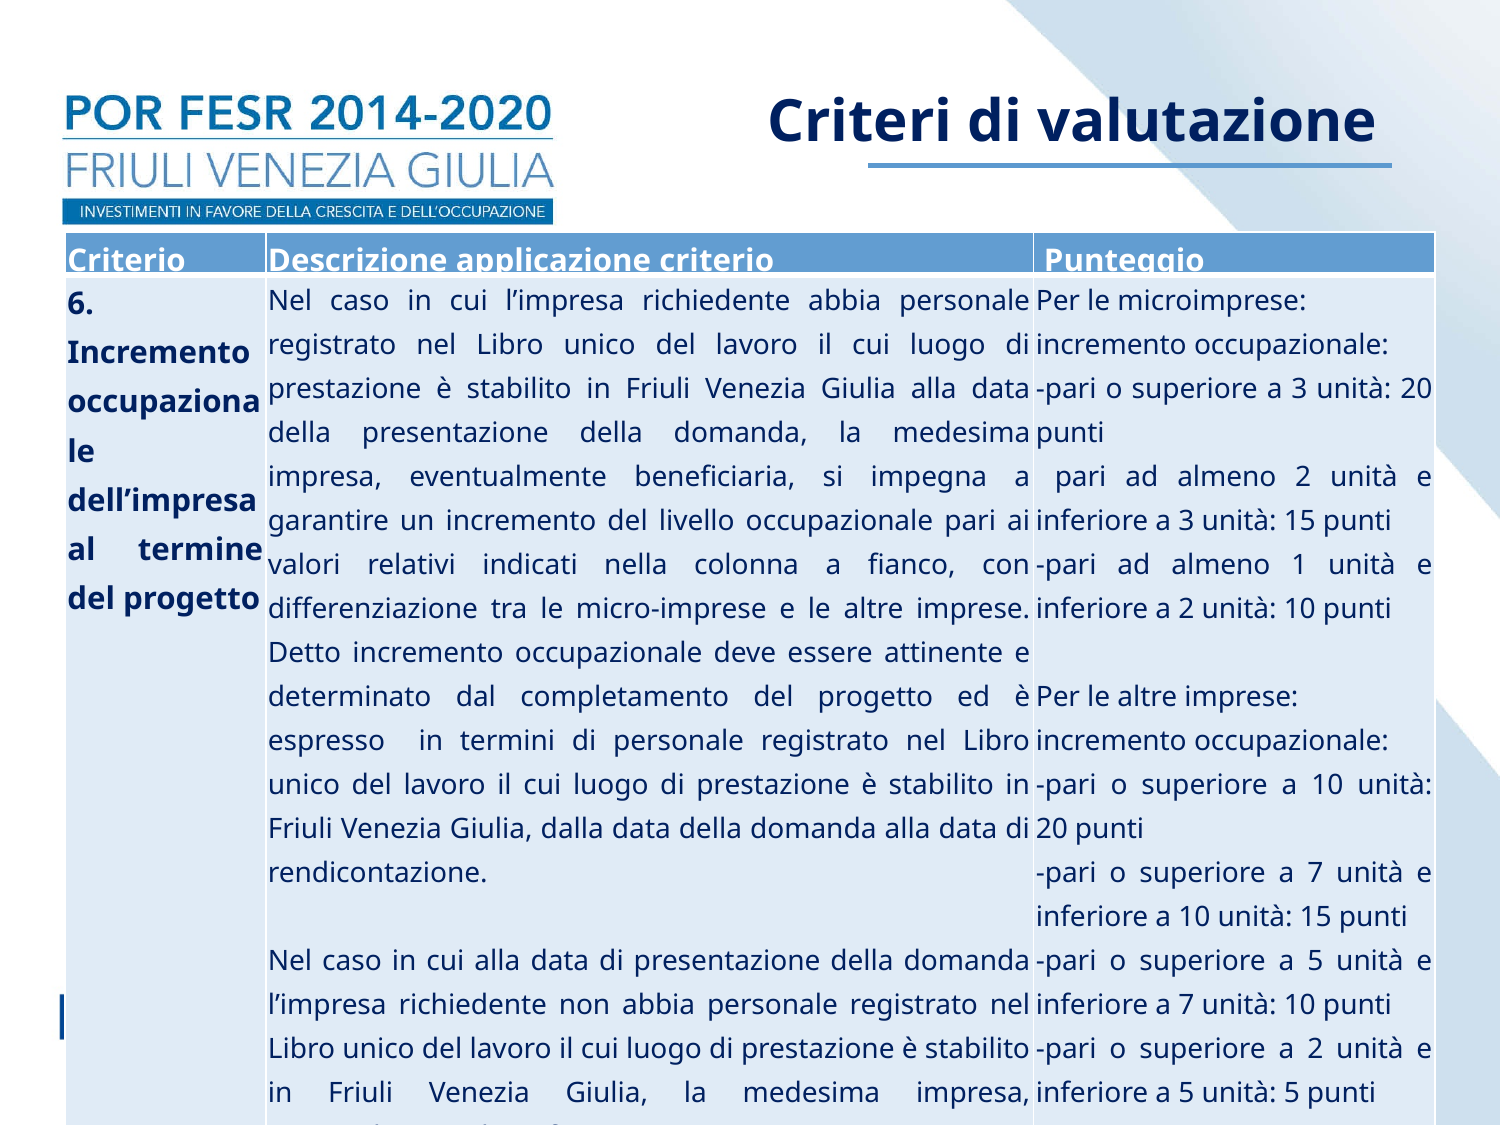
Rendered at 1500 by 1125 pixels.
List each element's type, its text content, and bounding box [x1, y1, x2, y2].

table_cell Per le microimprese: incremento occupazionale: -pari o superiore a 3 unità: 20 punti pari ad almeno 2 unità e inferiore a 3 unità: 15 punti -pari ad almeno 1 unità e inferiore a 2 unità: 10 punti Per le altre imprese: incremento occupazionale: -pari o superiore a 10 unità: 20 punti -pari o superiore a 7 unità e inferiore a 10 unità: 15 punti -pari o superiore a 5 unità e inferiore a 7 unità: 10 punti -pari o superiore a 2 unità e inferiore a 5 unità: 5 punti [1034, 278, 1434, 1125]
table_cell Nel caso in cui l’impresa richiedente abbia personale registrato nel Libro unico del lavoro il cui luogo di prestazione è stabilito in Friuli Venezia Giulia alla data della presentazione della domanda, la medesima impresa, eventualmente beneficiaria, si impegna a garantire un incremento del livello occupazionale pari ai valori relativi indicati nella colonna a fianco, con differenziazione tra le micro-imprese e le altre imprese. Detto incremento occupazionale deve essere attinente e determinato dal completamento del progetto ed è espresso in termini di personale registrato nel Libro unico del lavoro il cui luogo di prestazione è stabilito in Friuli Venezia Giulia, dalla data della domanda alla data di rendicontazione. Nel caso in cui alla data di presentazione della domanda l’impresa richiedente non abbia personale registrato nel Libro unico del lavoro il cui luogo di prestazione è stabilito in Friuli Venezia Giulia, la medesima impresa, eventualmente beneficiaria, si impegna a garantire un livello occupazionale espresso nei valori assoluti riportati a fianco alla data della rendicontazione. [267, 278, 1033, 1125]
text_box Criteri di valutazione [652, 75, 1393, 160]
table_cell 6. Incremento occupazionale dell’impresa al termine del progetto [66, 278, 265, 1125]
picture [0, 0, 1500, 1125]
table_header Punteggio [1034, 233, 1434, 272]
table_header Criterio [66, 233, 265, 272]
table_header Descrizione applicazione criterio [267, 233, 1033, 272]
